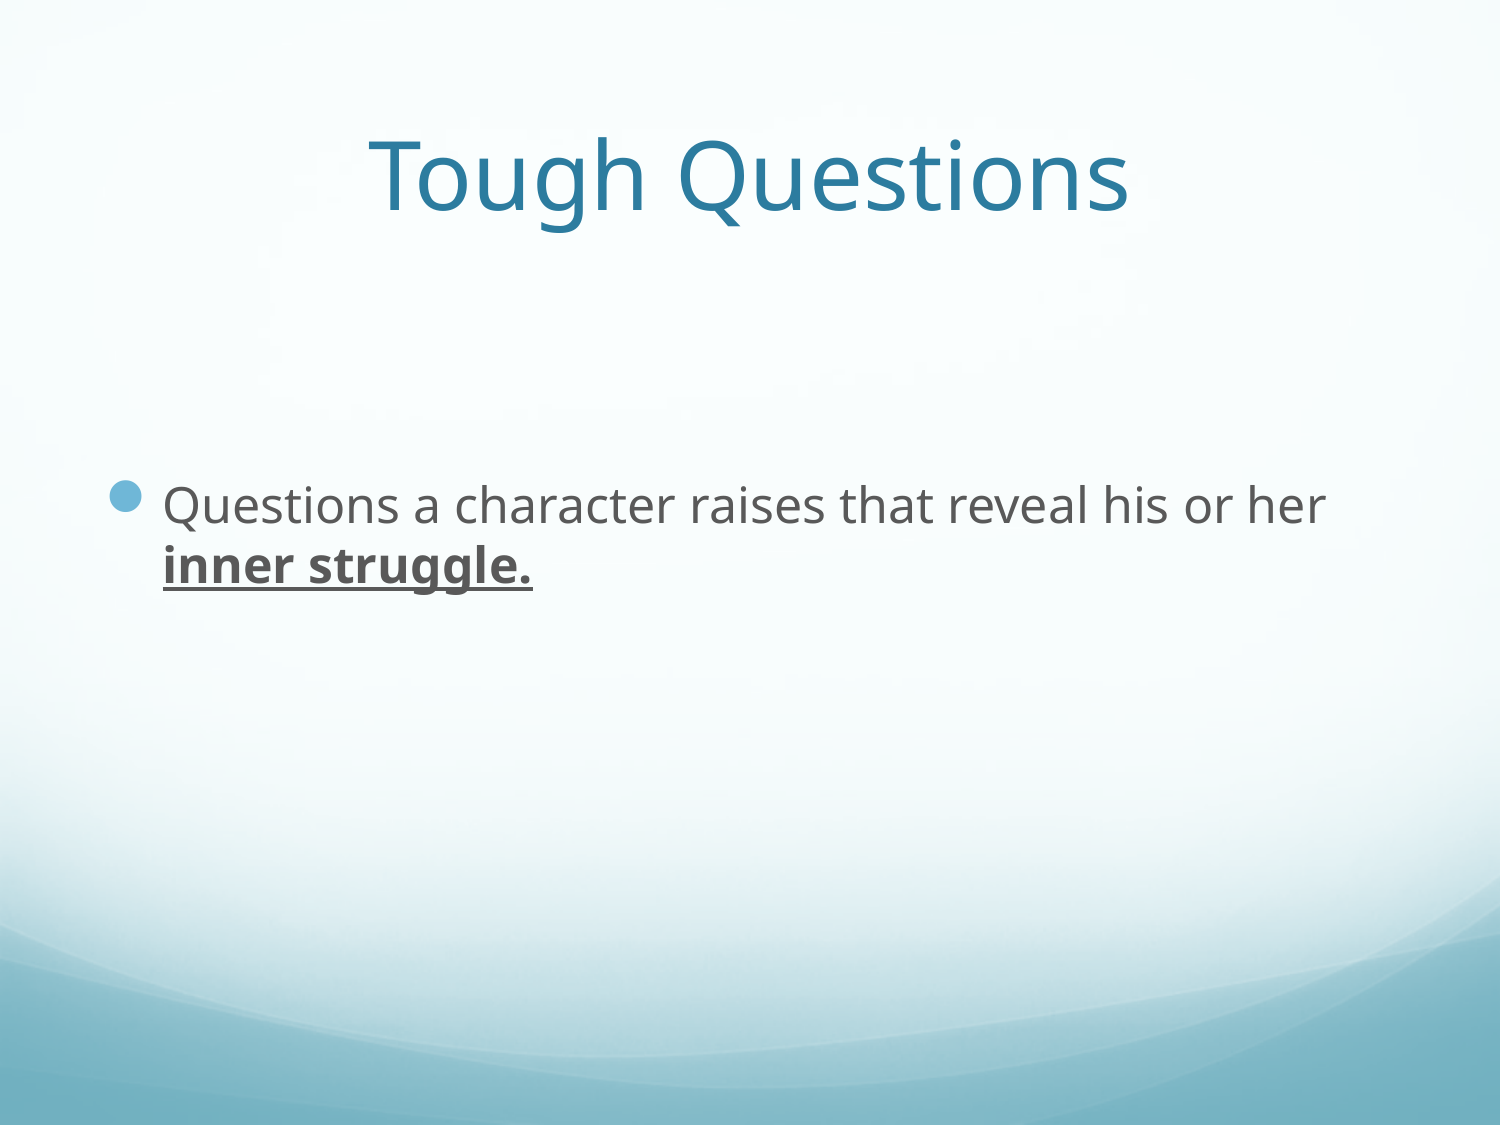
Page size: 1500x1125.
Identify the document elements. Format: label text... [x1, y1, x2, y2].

list Questions a character raises that reveal his or her inner struggle. [90, 262, 1410, 975]
title Tough Questions [90, 17, 1410, 237]
